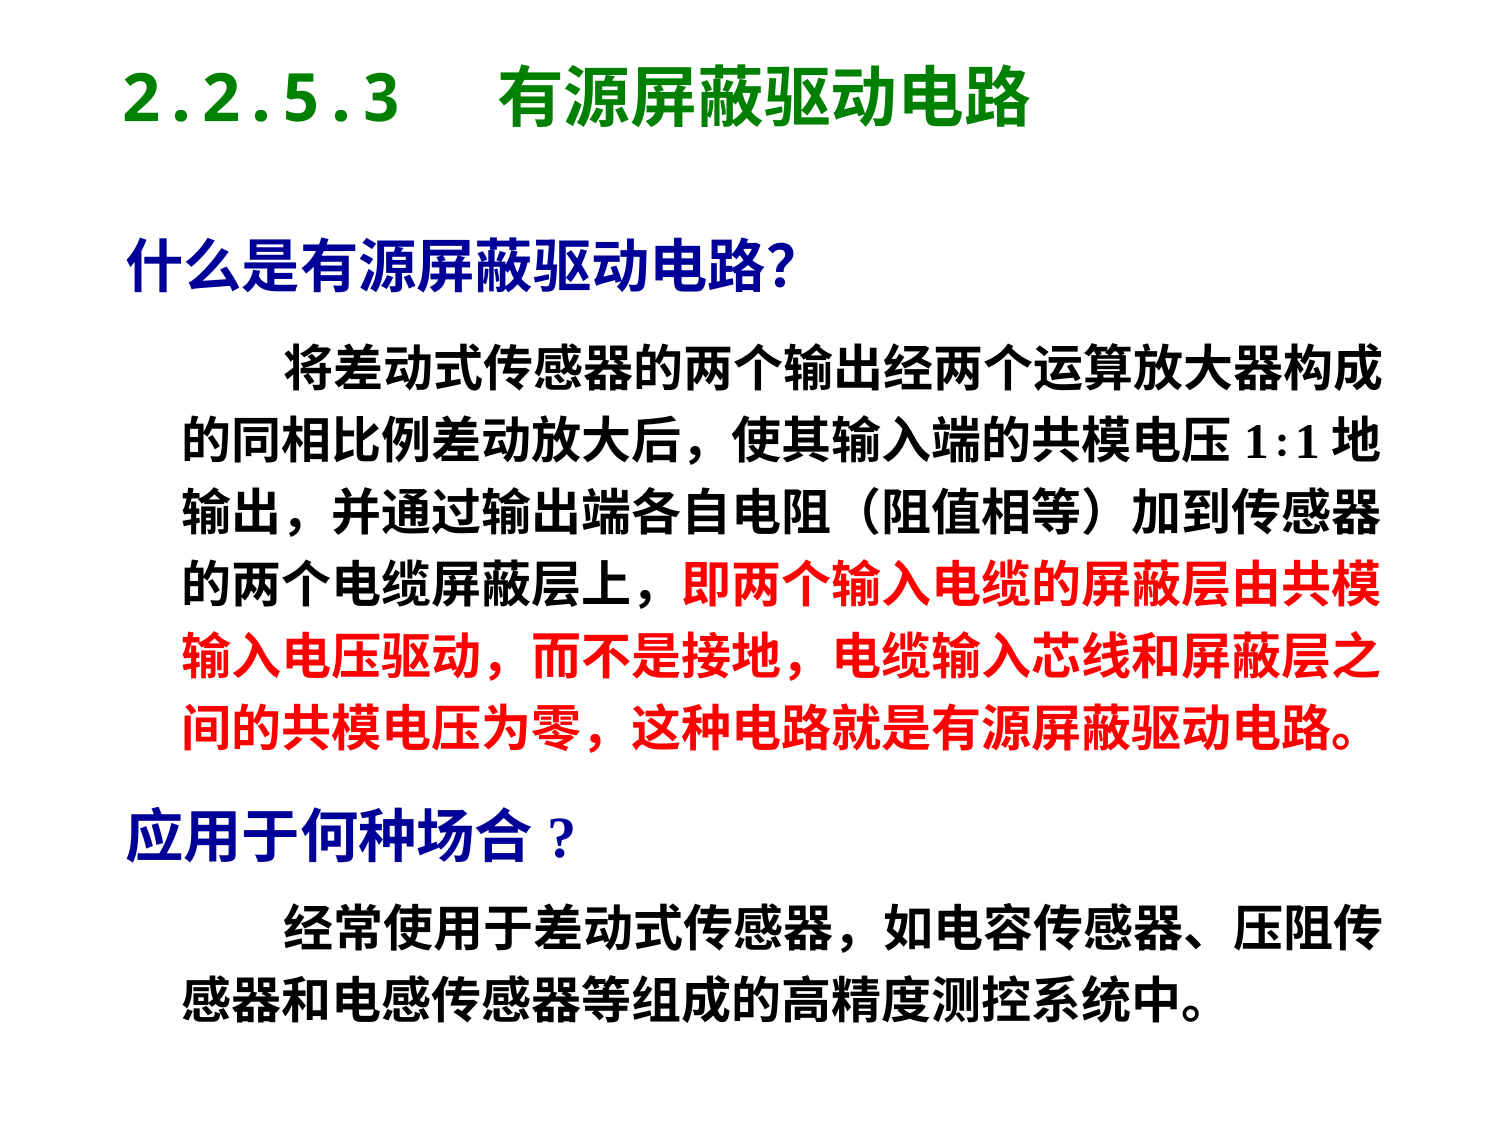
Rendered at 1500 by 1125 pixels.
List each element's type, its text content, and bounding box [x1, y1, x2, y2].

list 什么是有源屏蔽驱动电路？ 将差动式传感器的两个输出经两个运算放大器构成的同相比例差动放大后，使其输入端的共模电压1∶1地输出，并通过输出端各自电阻（阻值相等）加到传感器的两个电缆屏蔽层上，即两个输入电缆的屏蔽层由共模输入电压驱动，而不是接地，电缆输入芯线和屏蔽层之间的共模电压为零，这种电路就是有源屏蔽驱动电路。 应用于何种场合? 经常使用于差动式传感器，如电容传感器、压阻传感器和电感传感器等组成的高精度测控系统中。 [110, 207, 1442, 1067]
text_box 2.2.5.3 有源屏蔽驱动电路 [106, 31, 1437, 173]
